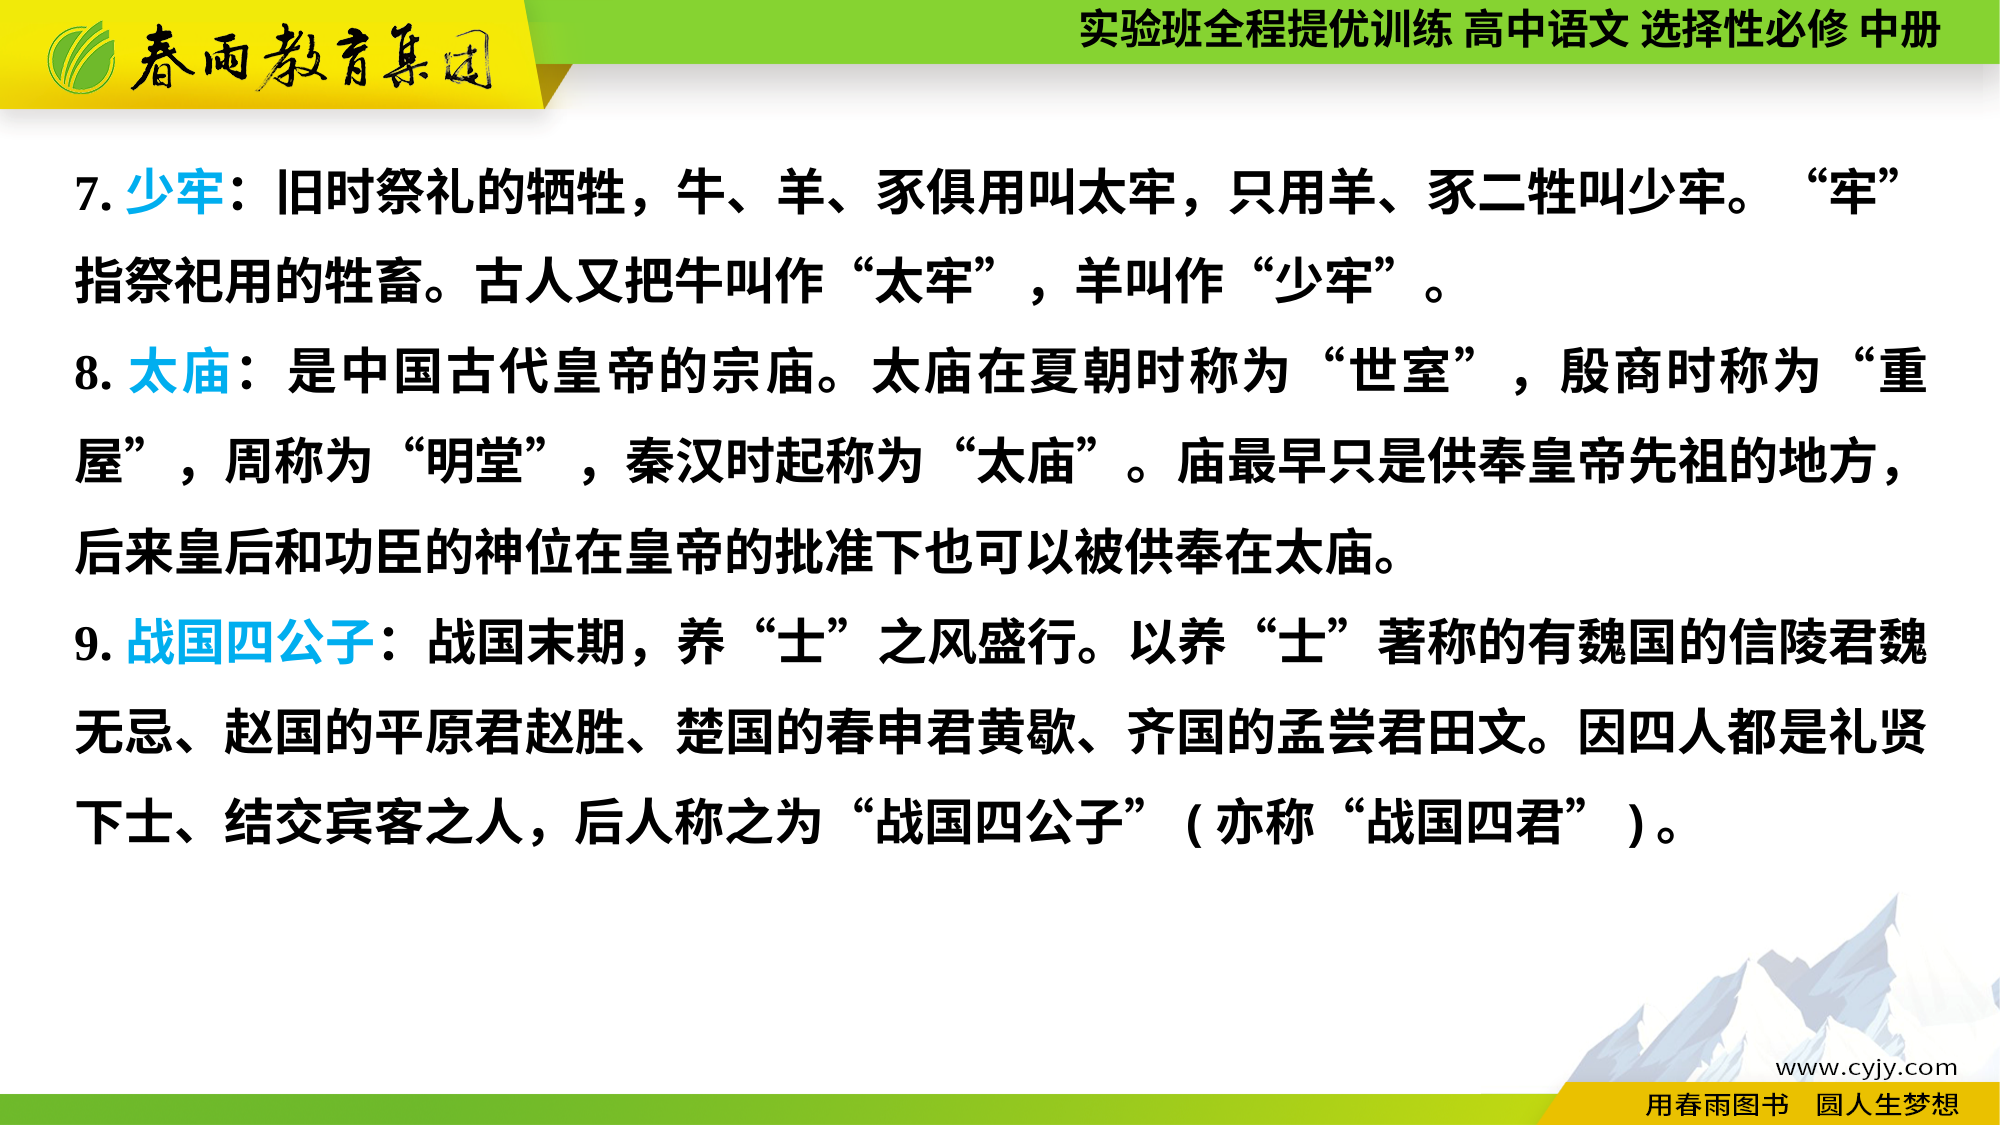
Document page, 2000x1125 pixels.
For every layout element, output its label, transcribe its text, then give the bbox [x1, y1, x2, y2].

picture [0, 0, 2000, 1125]
list 7.少牢：旧时祭礼的牺牲，牛、羊、豕俱用叫太牢，只用羊、豕二牲叫少牢。“牢”指祭祀用的牲畜。古人又把牛叫作“太牢”，羊叫作“少牢”。 8.太庙：是中国古代皇帝的宗庙。太庙在夏朝时称为“世室”，殷商时称为“重屋”，周称为“明堂”，秦汉时起称为“太庙”。庙最早只是供奉皇帝先祖的地方，后来皇后和功臣的神位在皇帝的批准下也可以被供奉在太庙。 9.战国四公子：战国末期，养“士”之风盛行。以养“士”著称的有魏国的信陵君魏无忌、赵国的平原君赵胜、楚国的春申君黄歇、齐国的孟尝君田文。因四人都是礼贤下士、结交宾客之人，后人称之为“战国四公子”(亦称“战国四君”)。 [59, 122, 1944, 854]
